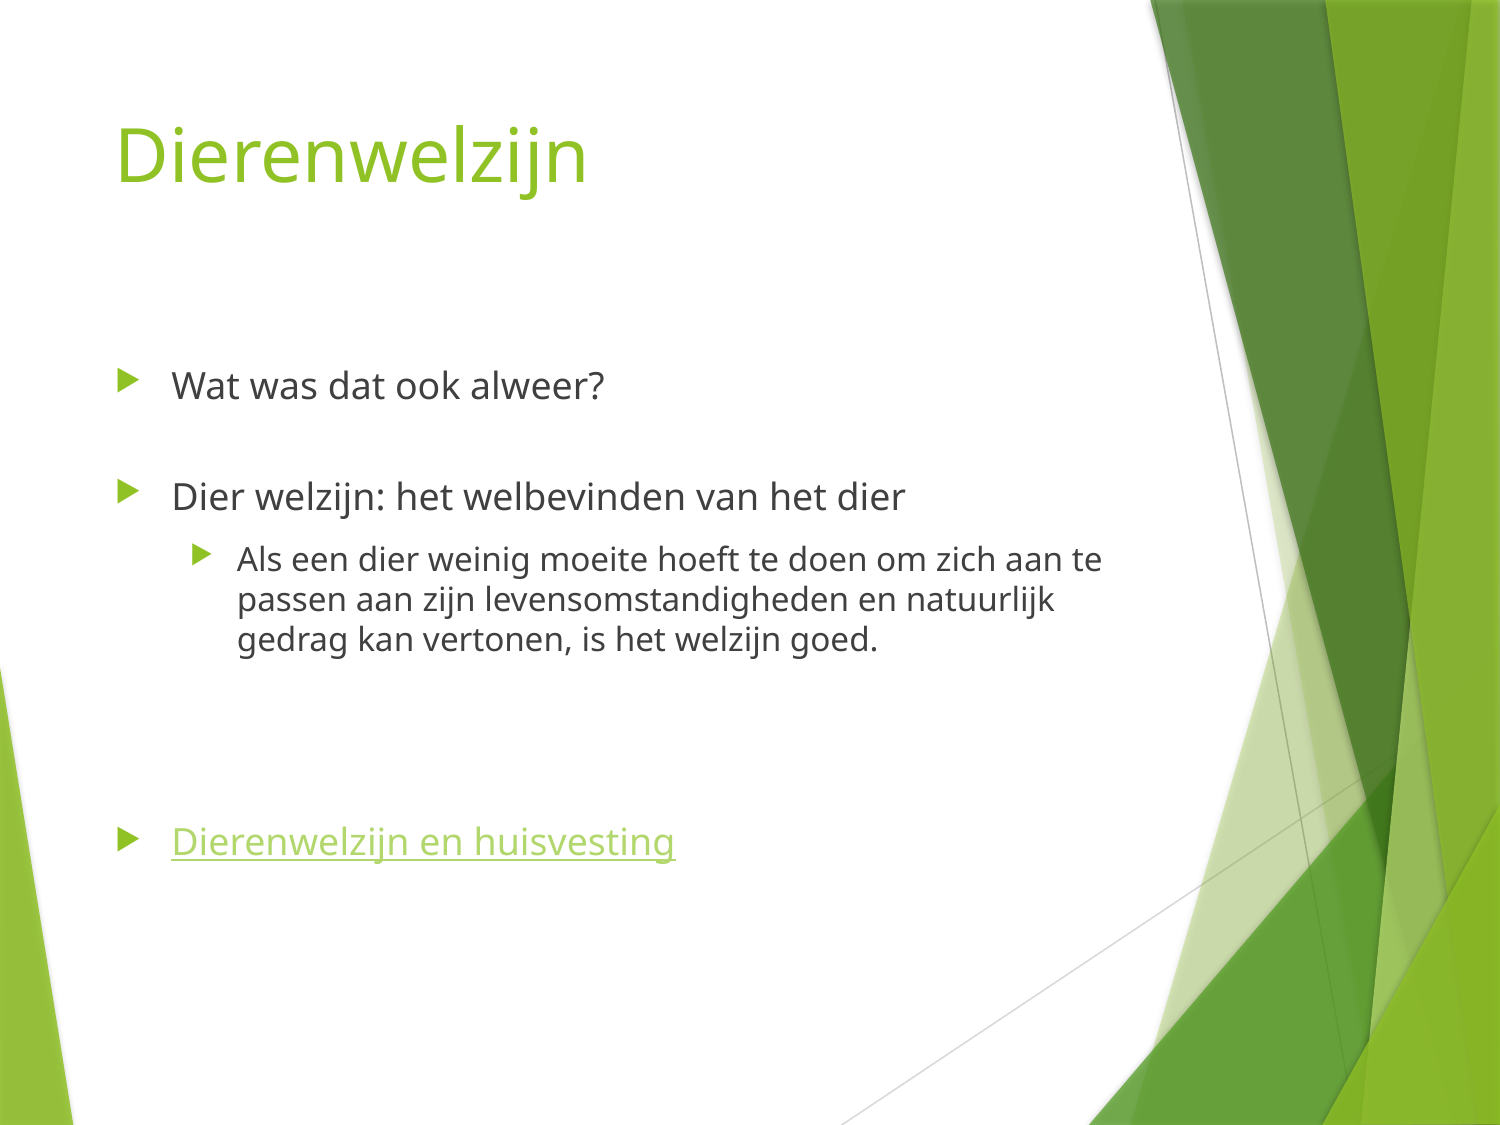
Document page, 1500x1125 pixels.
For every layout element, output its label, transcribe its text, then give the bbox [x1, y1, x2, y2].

title Dierenwelzijn [99, 99, 1142, 317]
list Wat was dat ook alweer? Dier welzijn: het welbevinden van het dier Als een dier weinig moeite hoeft te doen om zich aan te passen aan zijn levensomstandigheden en natuurlijk gedrag kan vertonen, is het welzijn goed. Dierenwelzijn en huisvesting [99, 354, 1142, 992]
